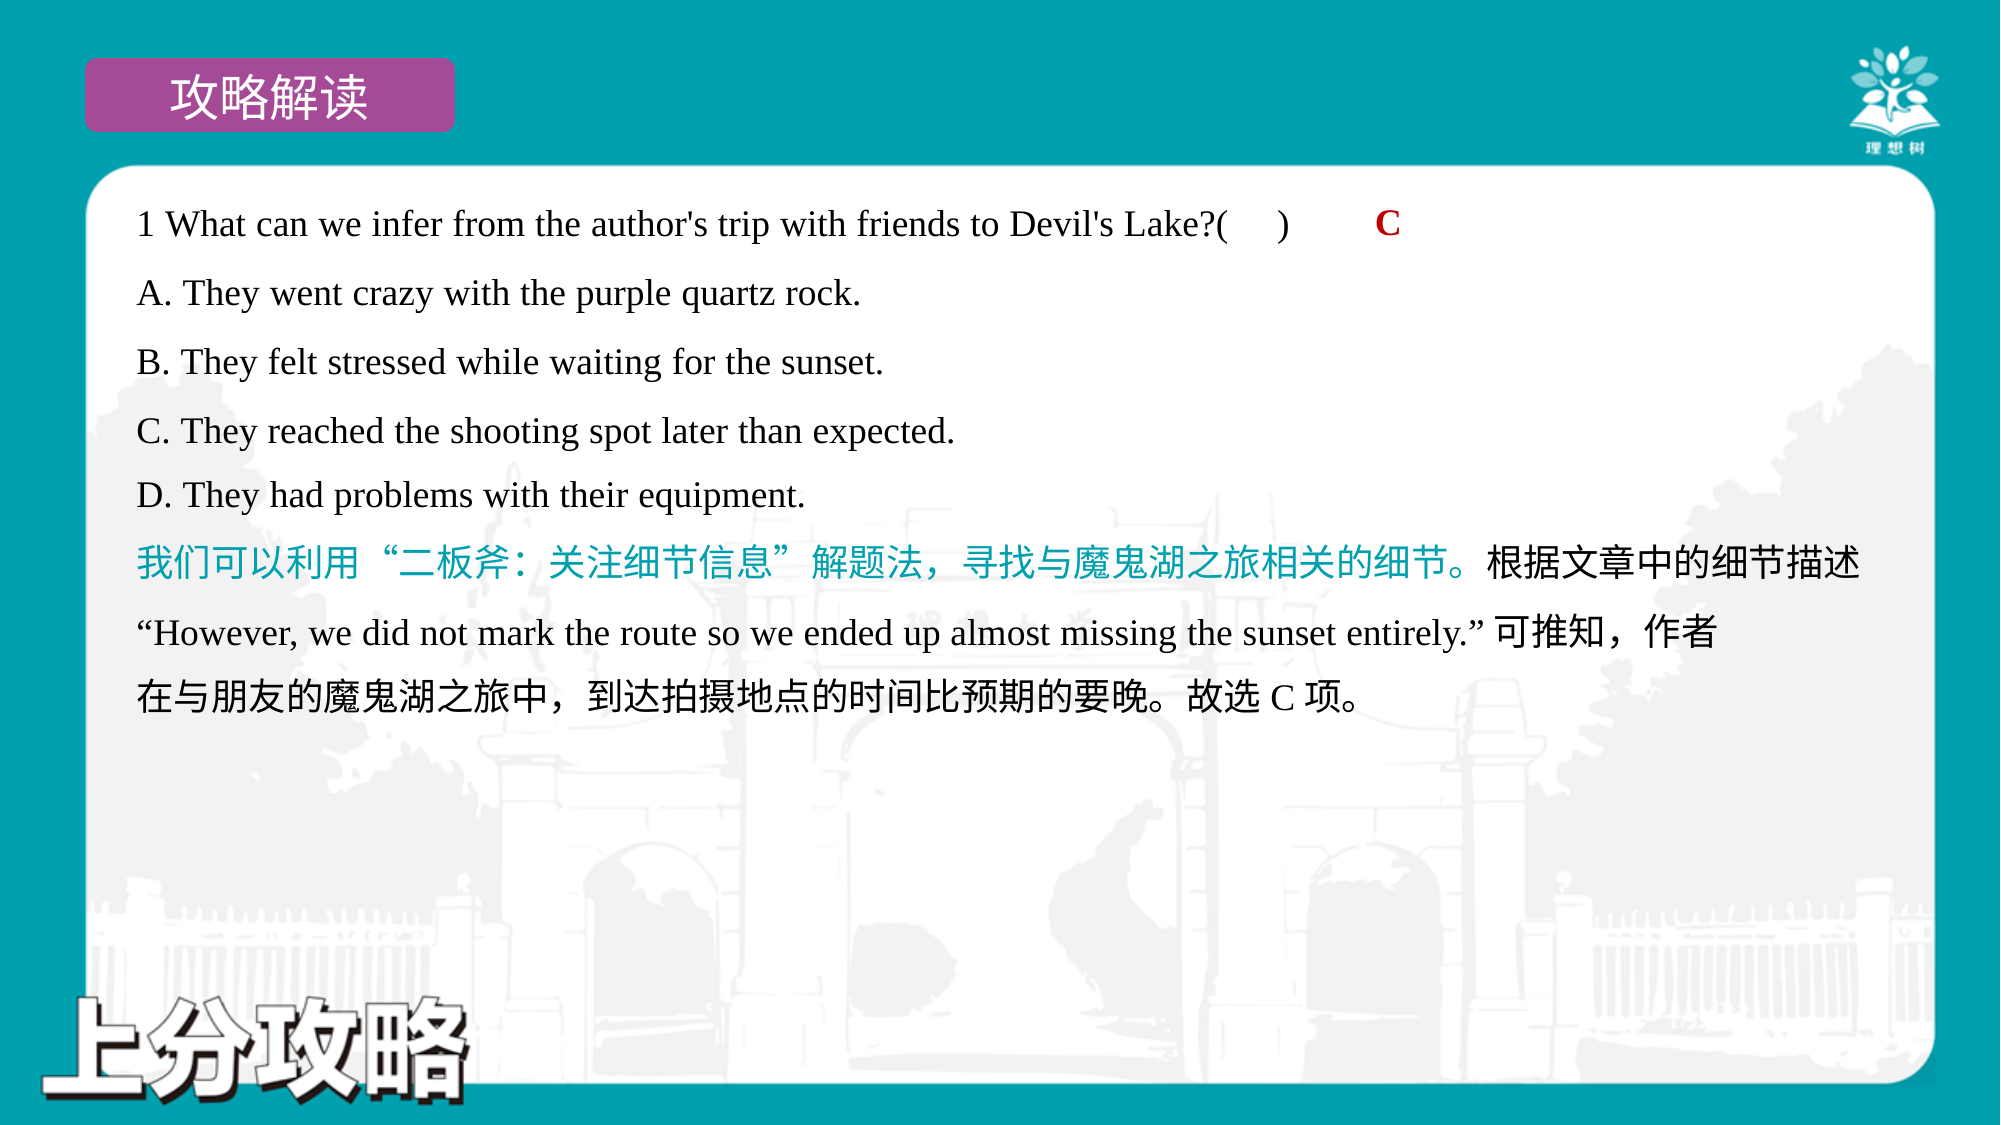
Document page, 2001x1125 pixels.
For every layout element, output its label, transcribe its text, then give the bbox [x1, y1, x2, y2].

text_box A. They went crazy with the purple quartz rock. B. They felt stressed while waiting for the sunset. C. They reached the shooting spot later than expected. D. They had problems with their equipment. [136, 244, 1865, 509]
picture [0, 0, 2000, 1125]
text_box 1 What can we infer from the author's trip with friends to Devil's Lake?( ) [136, 176, 1865, 237]
text_box 我们可以利用“二板斧：关注细节信息”解题法，寻找与魔鬼湖之旅相关的细节。根据文章中的细节描述 “However, we did not mark the route so we ended up almost missing the sunset entirely.”可推知，作者 在与朋友的魔鬼湖之旅中，到达拍摄地点的时间比预期的要晚。故选C项。 [136, 515, 1865, 711]
text_box C [1361, 176, 1416, 236]
